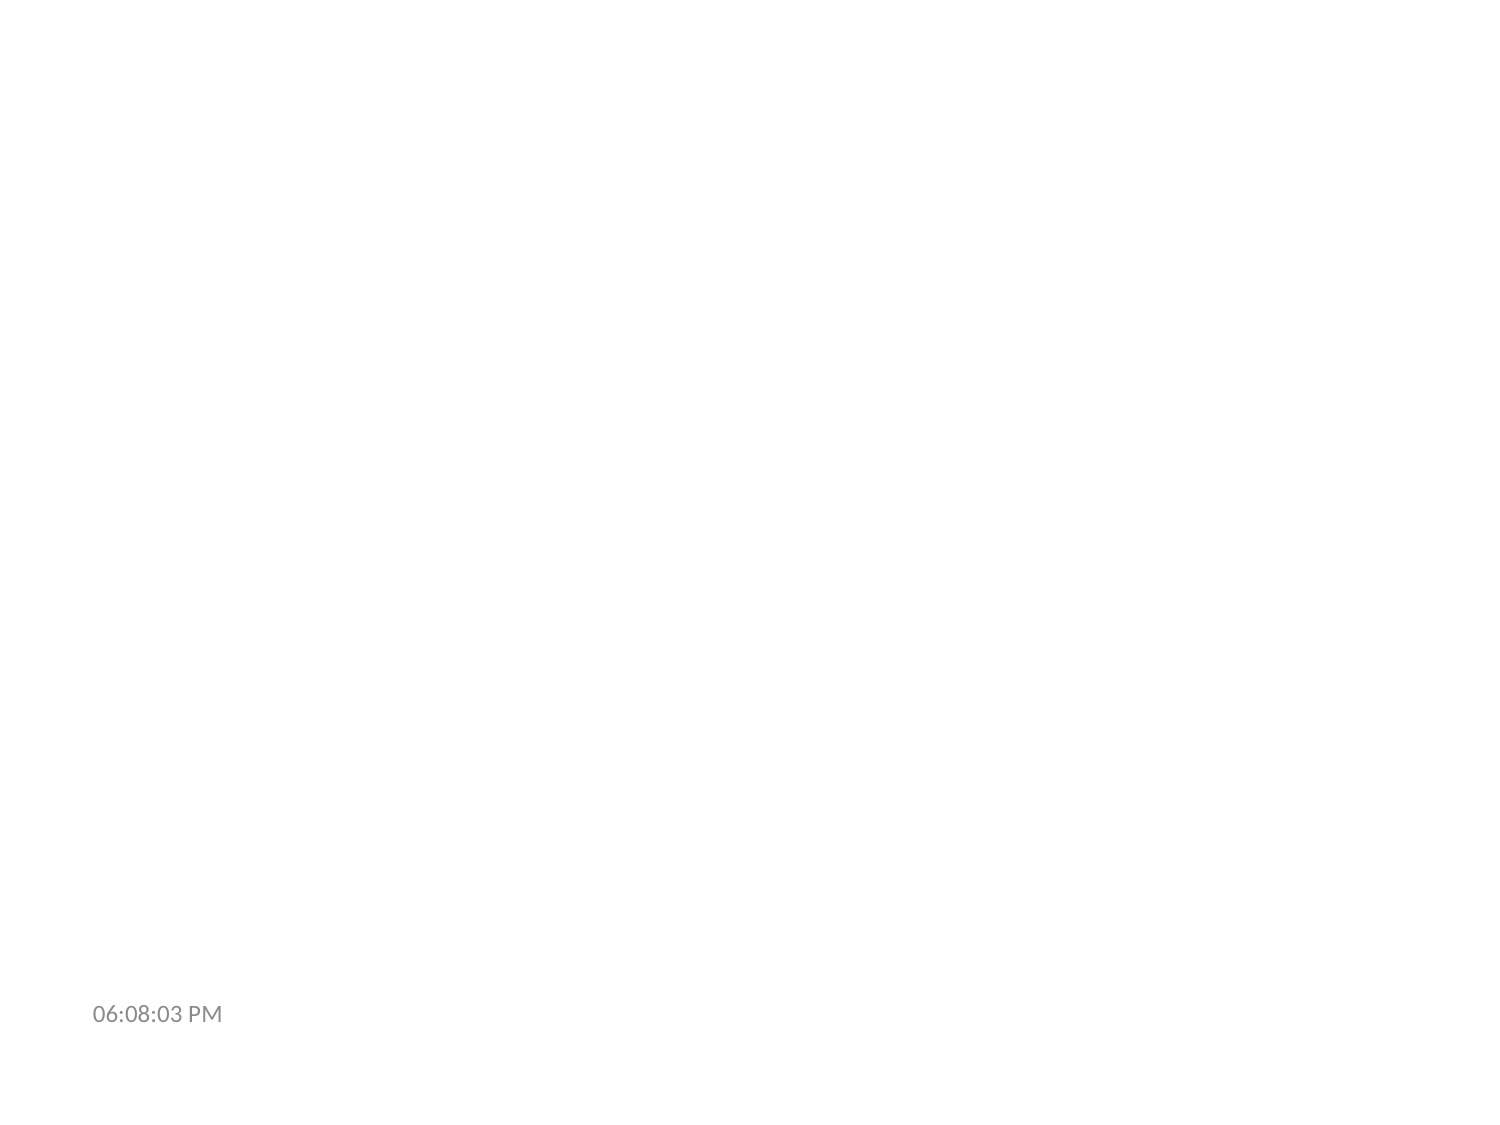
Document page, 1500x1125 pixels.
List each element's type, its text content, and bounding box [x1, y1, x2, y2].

text_box 3:35:09 PM [77, 982, 428, 1043]
